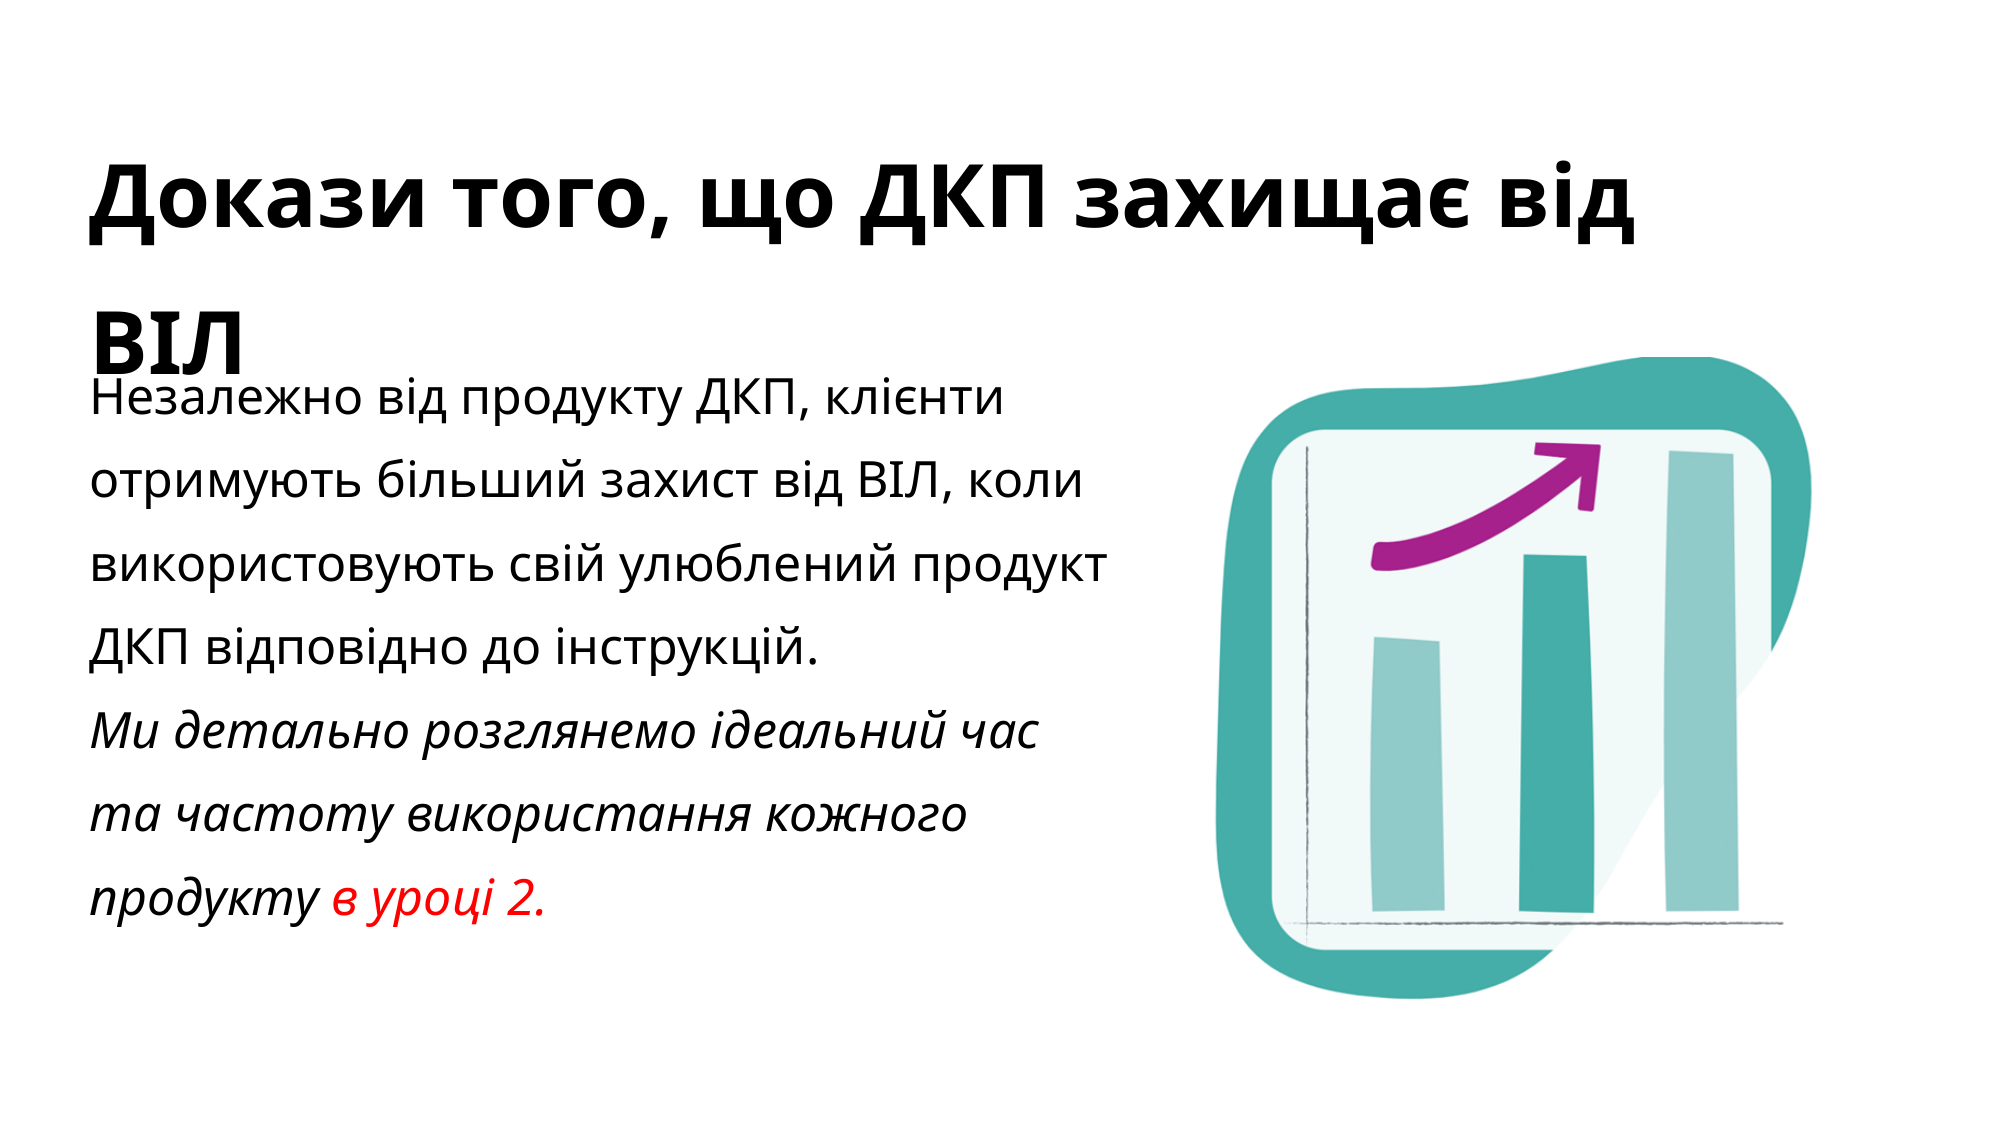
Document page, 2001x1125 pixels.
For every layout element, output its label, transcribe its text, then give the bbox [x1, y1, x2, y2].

text_box Незалежно від продукту ДКП, клієнти отримують більший захист від ВІЛ, коли використовують свій улюблений продукт ДКП відповідно до інструкцій. Ми детально розглянемо ідеальний час та частоту використання кожного продукту в уроці 2. [89, 341, 1116, 925]
text_box [1062, 357, 1888, 1013]
text_box Докази того, що ДКП захищає від ВІЛ [89, 97, 1785, 392]
